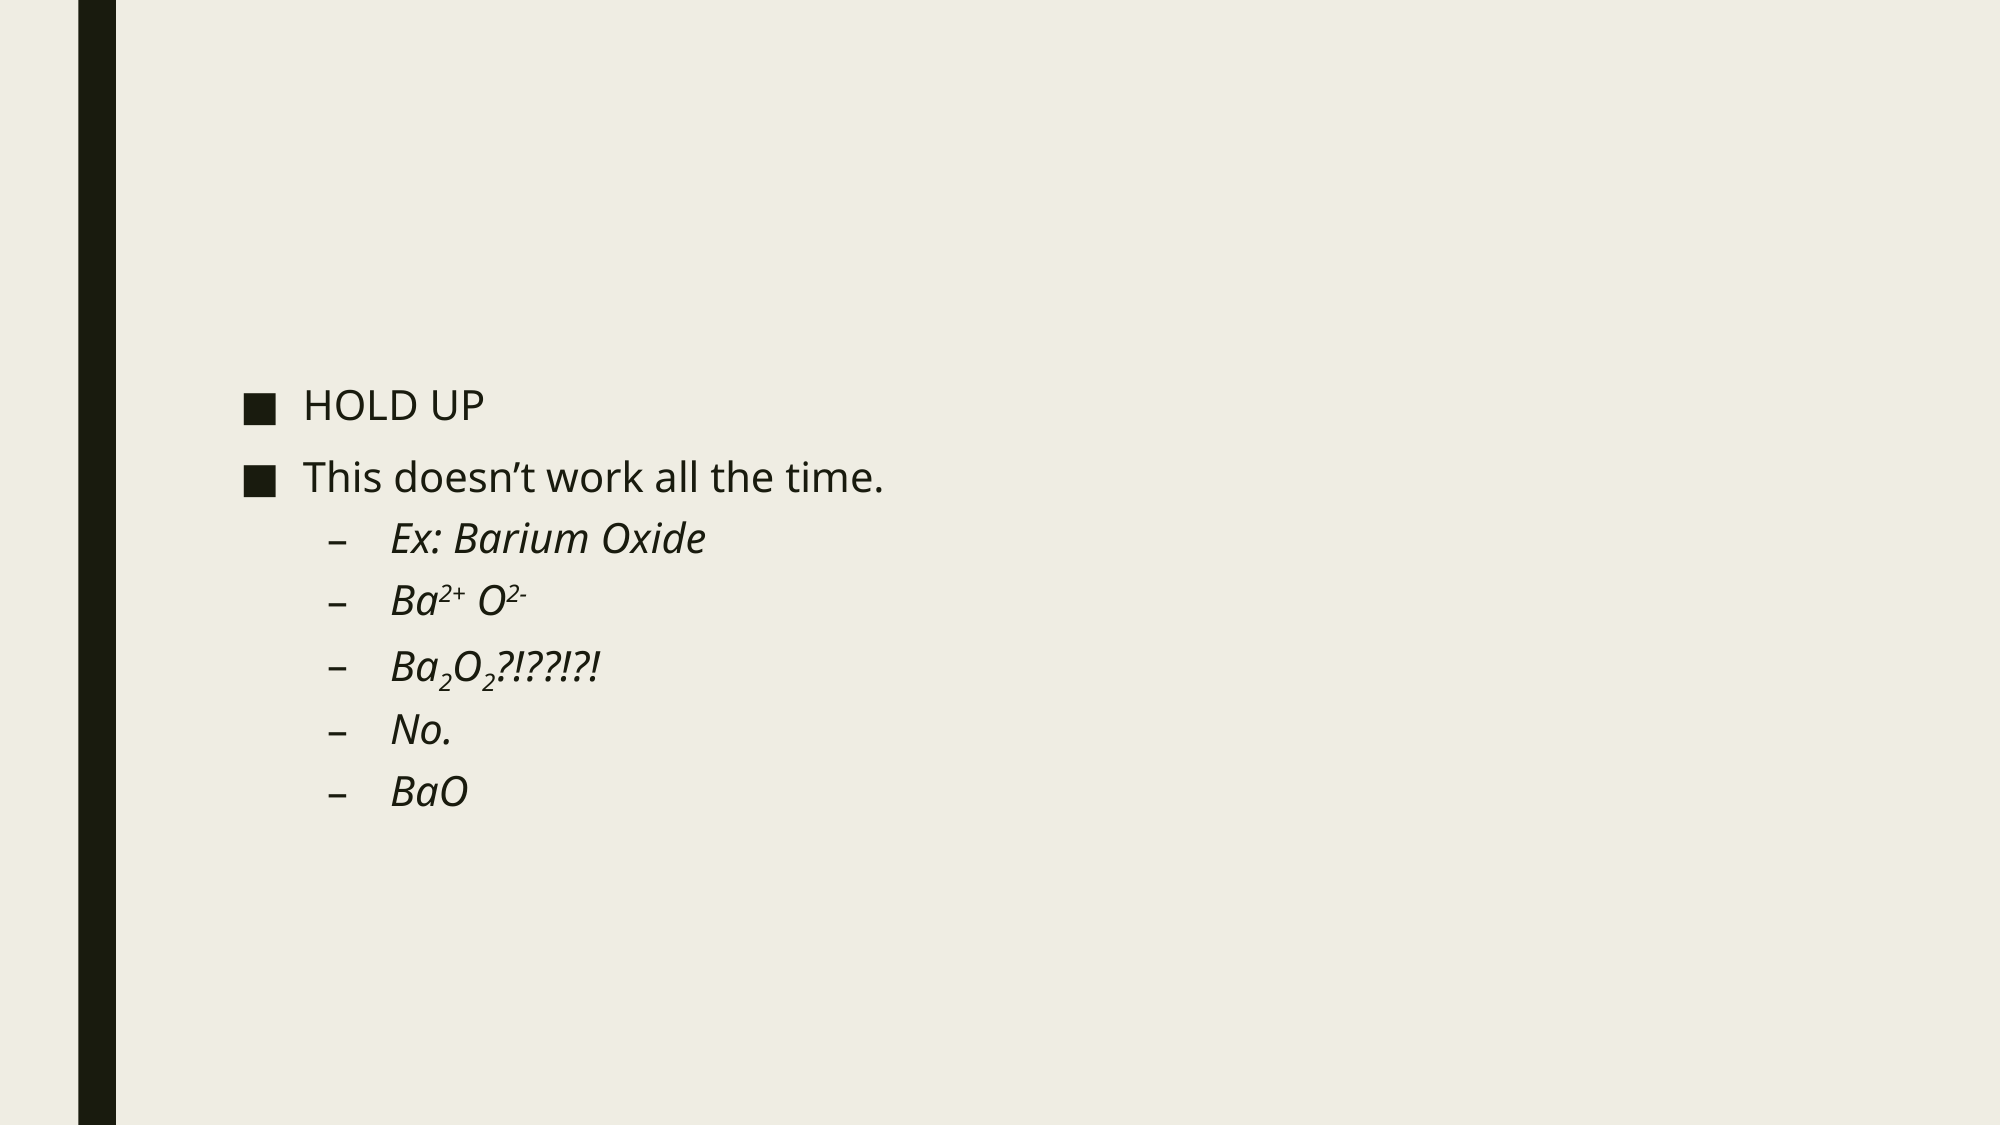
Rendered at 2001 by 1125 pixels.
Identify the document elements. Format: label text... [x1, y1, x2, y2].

list HOLD UP This doesn’t work all the time. Ex: Barium Oxide Ba2+ O2- Ba2O2?!??!?! No. BaO [225, 375, 1800, 963]
